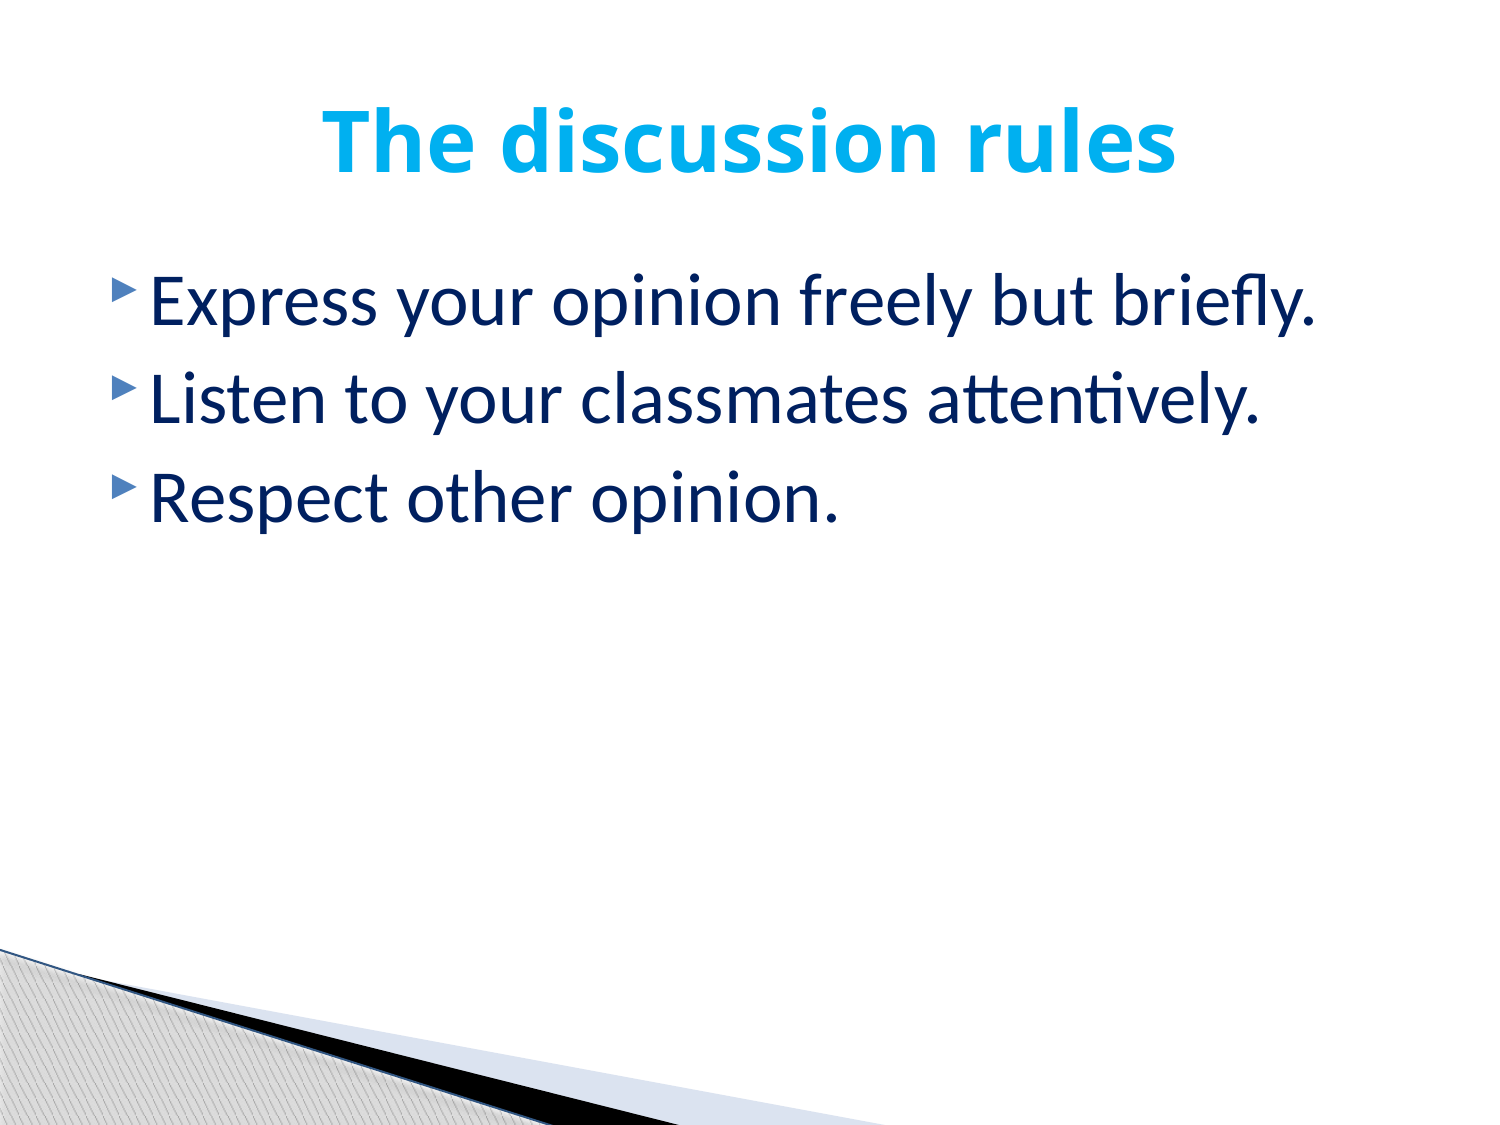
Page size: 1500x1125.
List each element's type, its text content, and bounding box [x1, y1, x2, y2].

list Express your opinion freely but briefly. Listen to your classmates attentively. Respect other opinion. [75, 243, 1425, 986]
title The discussion rules [75, 45, 1425, 233]
